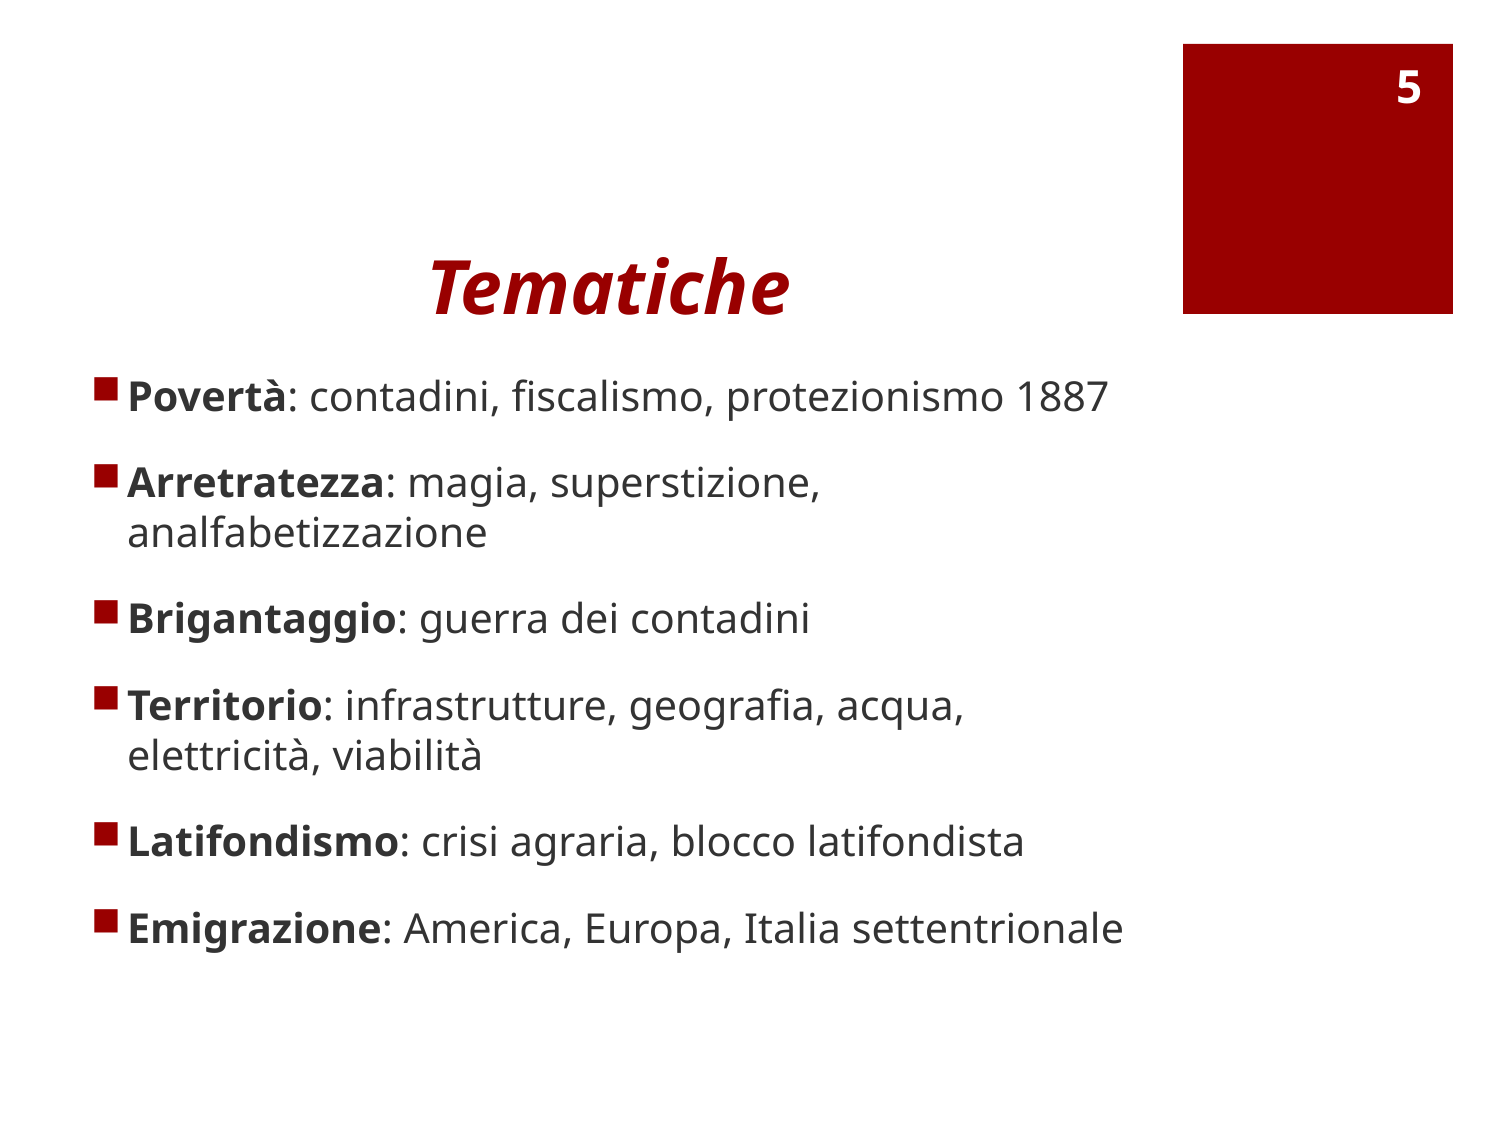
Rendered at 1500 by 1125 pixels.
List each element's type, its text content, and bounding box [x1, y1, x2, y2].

slide_number 5 [1354, 59, 1438, 120]
list Povertà: contadini, fiscalismo, protezionismo 1887 Arretratezza: magia, superstizione, analfabetizzazione Brigantaggio: guerra dei contadini Territorio: infrastrutture, geografia, acqua, elettricità, viabilità Latifondismo: crisi agraria, blocco latifondista Emigrazione: America, Europa, Italia settentrionale [75, 362, 1143, 1005]
title Tematiche [75, 149, 1143, 338]
